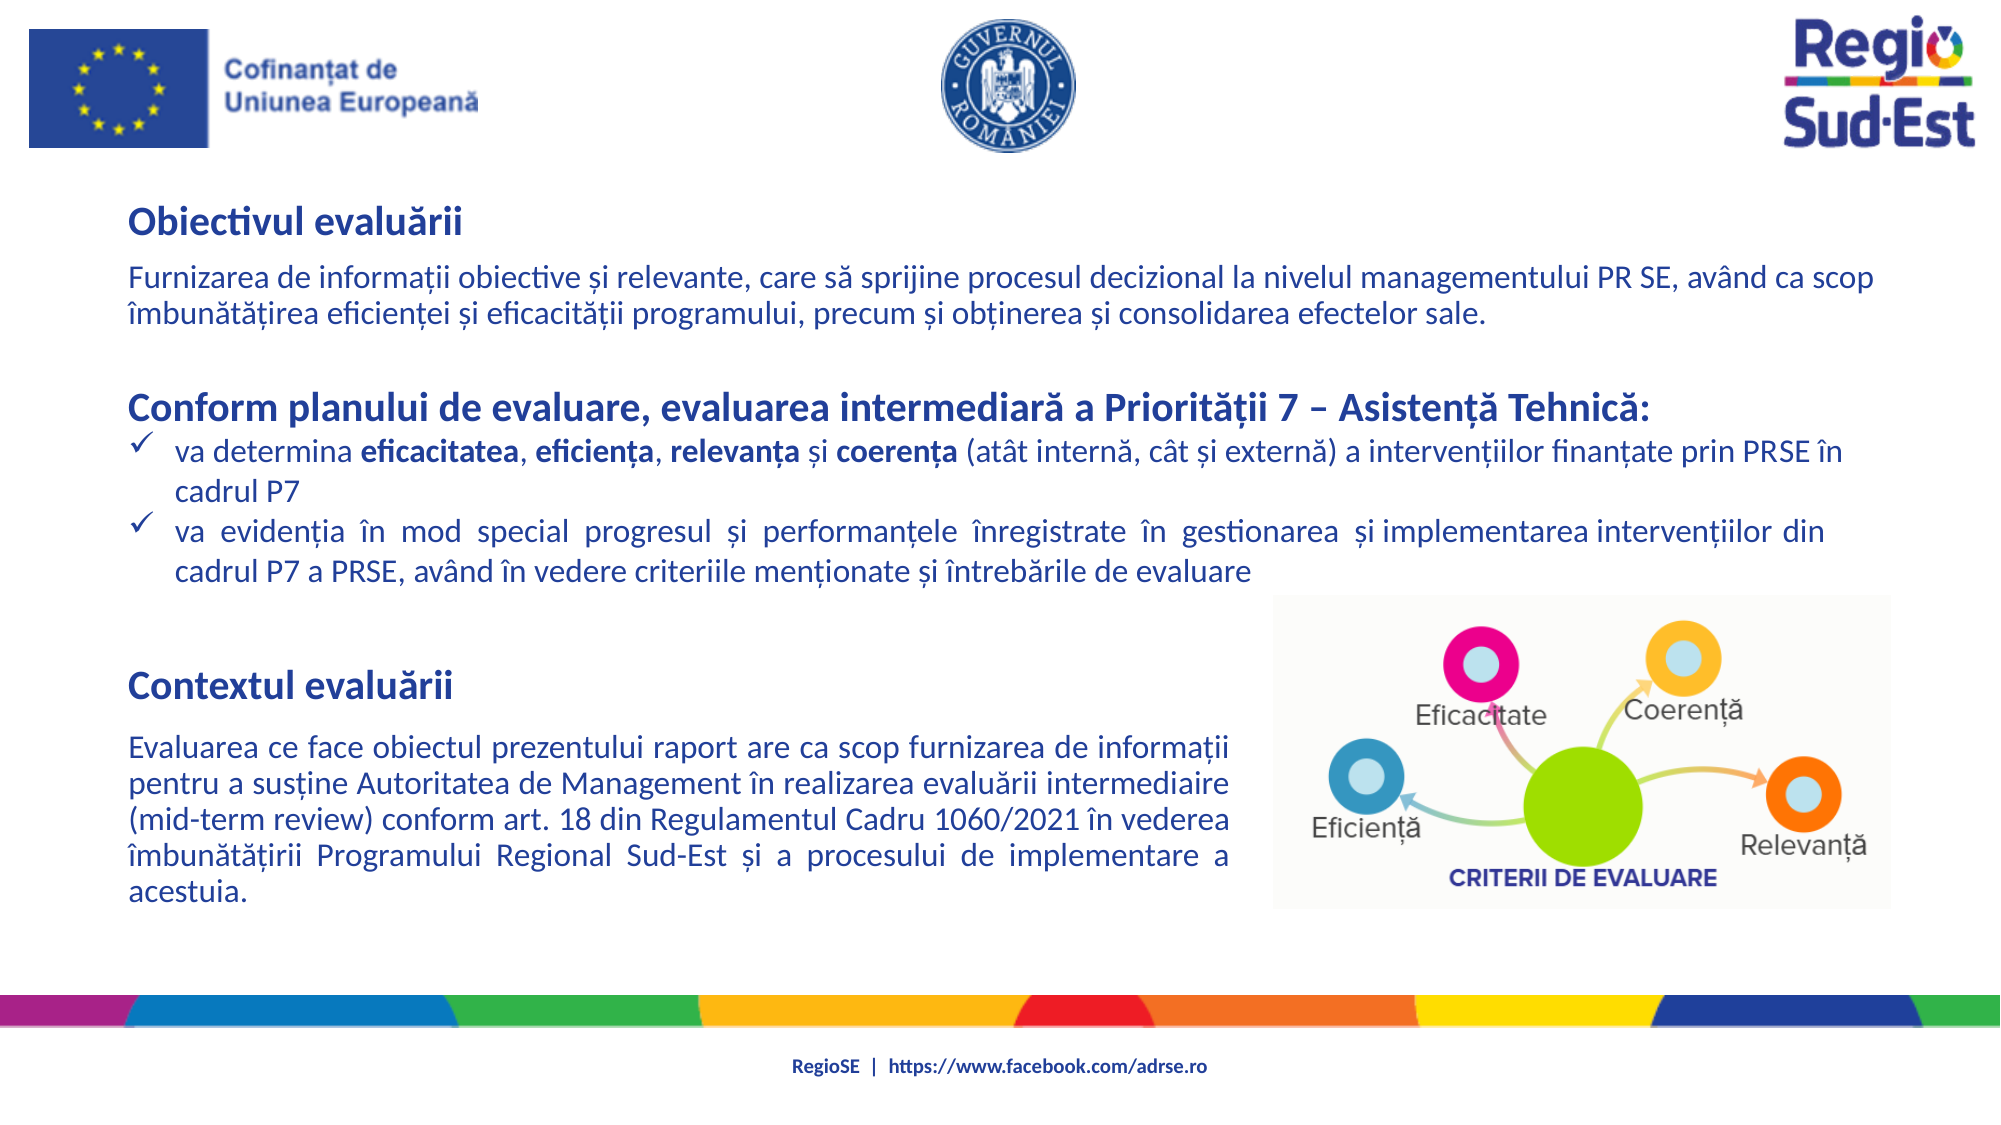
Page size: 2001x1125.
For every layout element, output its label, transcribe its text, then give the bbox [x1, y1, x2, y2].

text_box Evaluarea ce face obiectul prezentului raport are ca scop furnizarea de informații pentru a susține Autoritatea de Management în realizarea evaluării intermediaire (mid-term review) conform art. 18 din Regulamentul Cadru 1060/2021 în vederea îmbunătățirii Programului Regional Sud-Est și a procesului de implementare a acestuia. [113, 722, 1247, 940]
picture [941, 19, 1076, 153]
text_box Conform planului de evaluare, evaluarea intermediară a Priorității 7 – Asistență Tehnică: va determina eficacitatea, eficiența, relevanța și coerența (atât internă, cât și externă) a intervențiilor finanțate prin PRSE în cadrul P7 va evidenția în mod special progresul și performanțele înregistrate în gestionarea și implementarea intervențiilor din cadrul P7 a PRSE, având în vedere criteriile menționate și întrebările de evaluare [113, 371, 1891, 597]
picture [28, 28, 478, 148]
subtitle Furnizarea de informații obiective și relevante, care să sprijine procesul decizional la nivelul managementului PR SE, având ca scop îmbunătățirea eficienței și eficacității programului, precum și obținerea și consolidarea efectelor sale. [113, 252, 1920, 312]
text_box RegioSE | https://www.facebook.com/adrse.ro [776, 1029, 1223, 1085]
picture [1759, 0, 2000, 220]
picture [0, 995, 2000, 1029]
picture [1273, 594, 1891, 910]
text_box Contextul evaluării [113, 650, 1213, 716]
text_box Obiectivul evaluării [113, 186, 1213, 252]
